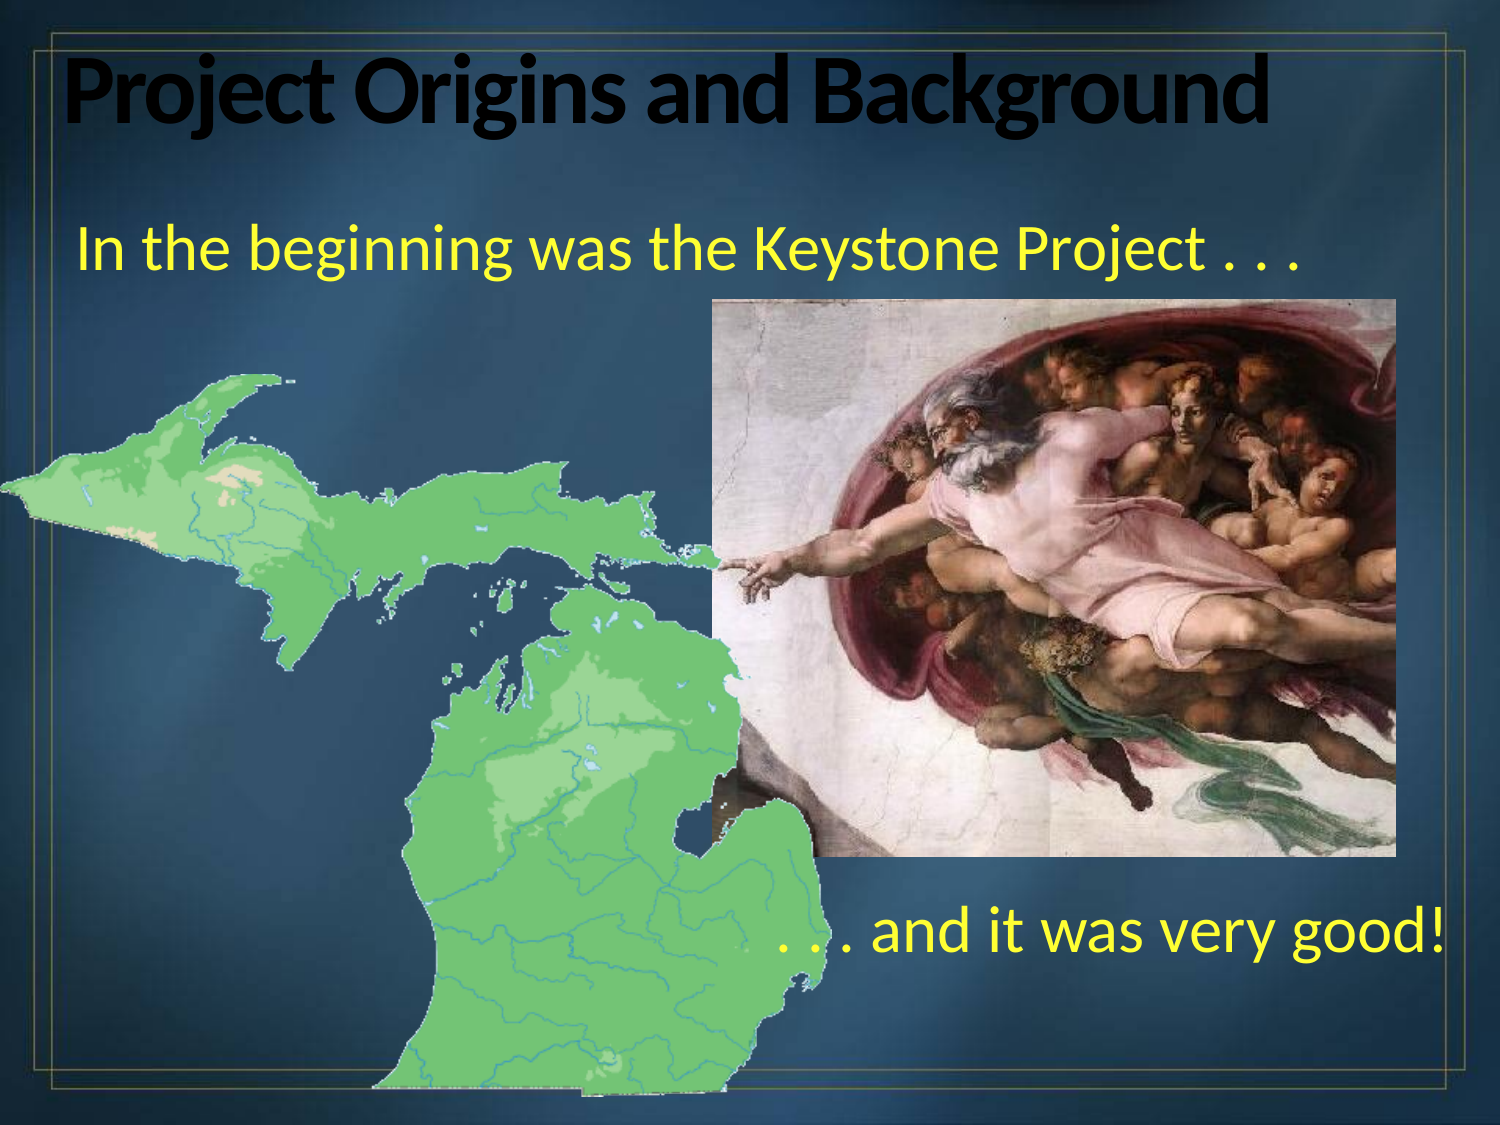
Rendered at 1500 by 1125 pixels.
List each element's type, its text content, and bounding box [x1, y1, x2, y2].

picture [0, 0, 1500, 1125]
title Project Origins and Background [62, 37, 1438, 147]
list In the beginning was the Keystone Project . . . . . . and it was very good! [75, 212, 1450, 997]
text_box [0, 299, 1396, 1098]
